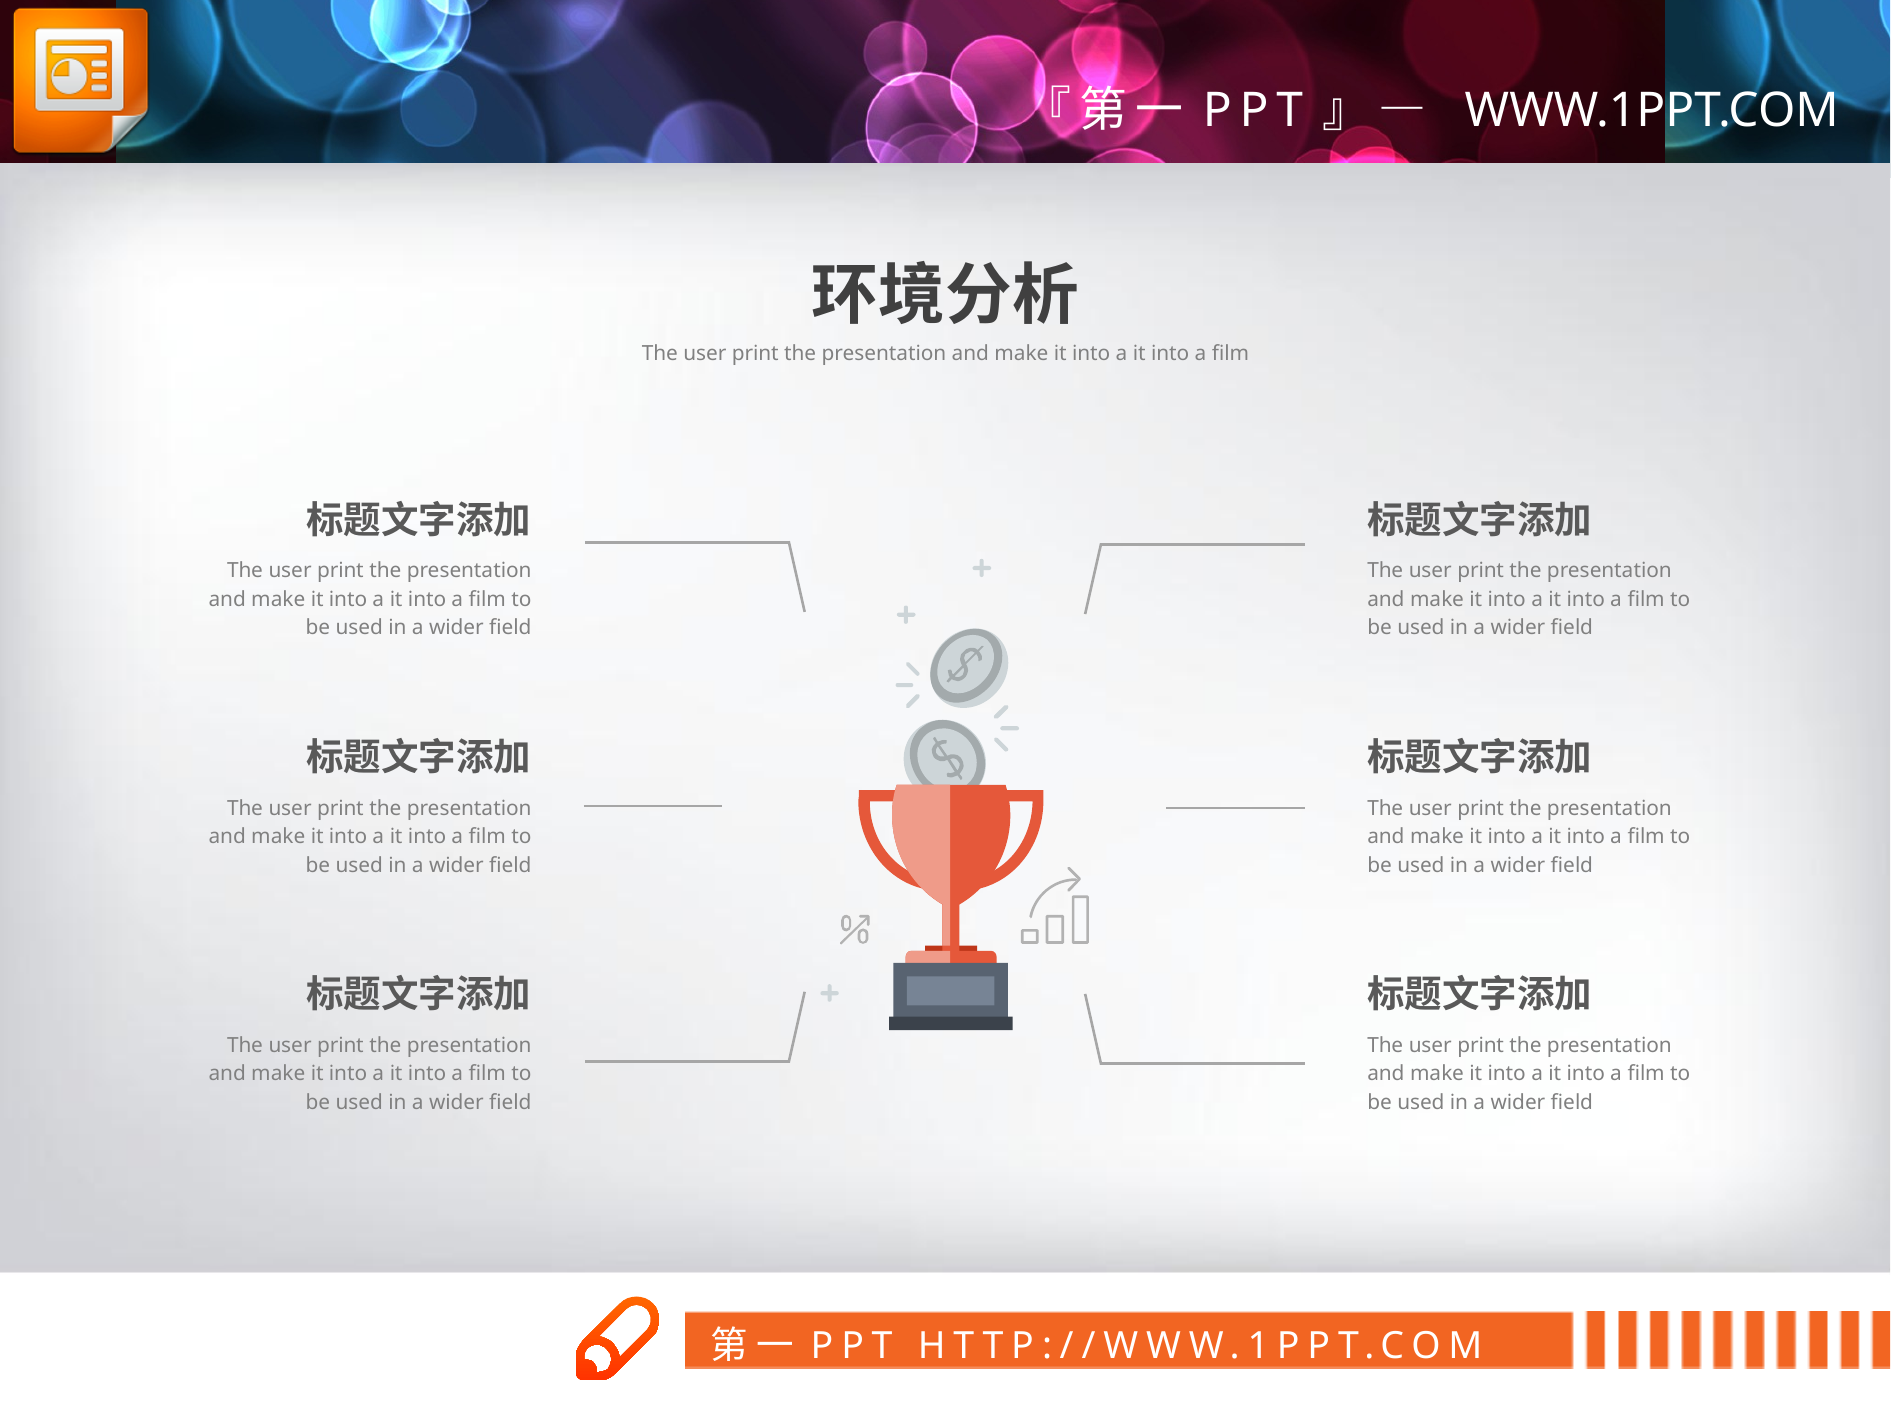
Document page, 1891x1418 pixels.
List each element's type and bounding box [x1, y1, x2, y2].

text_box [1352, 725, 1722, 886]
text_box [583, 540, 1305, 1065]
text_box [176, 488, 547, 648]
picture [0, 0, 1891, 1275]
text_box [176, 725, 547, 886]
text_box [534, 244, 1357, 370]
text_box [1352, 488, 1722, 648]
text_box [1352, 962, 1722, 1123]
picture [685, 1311, 1891, 1369]
text_box [176, 962, 547, 1123]
